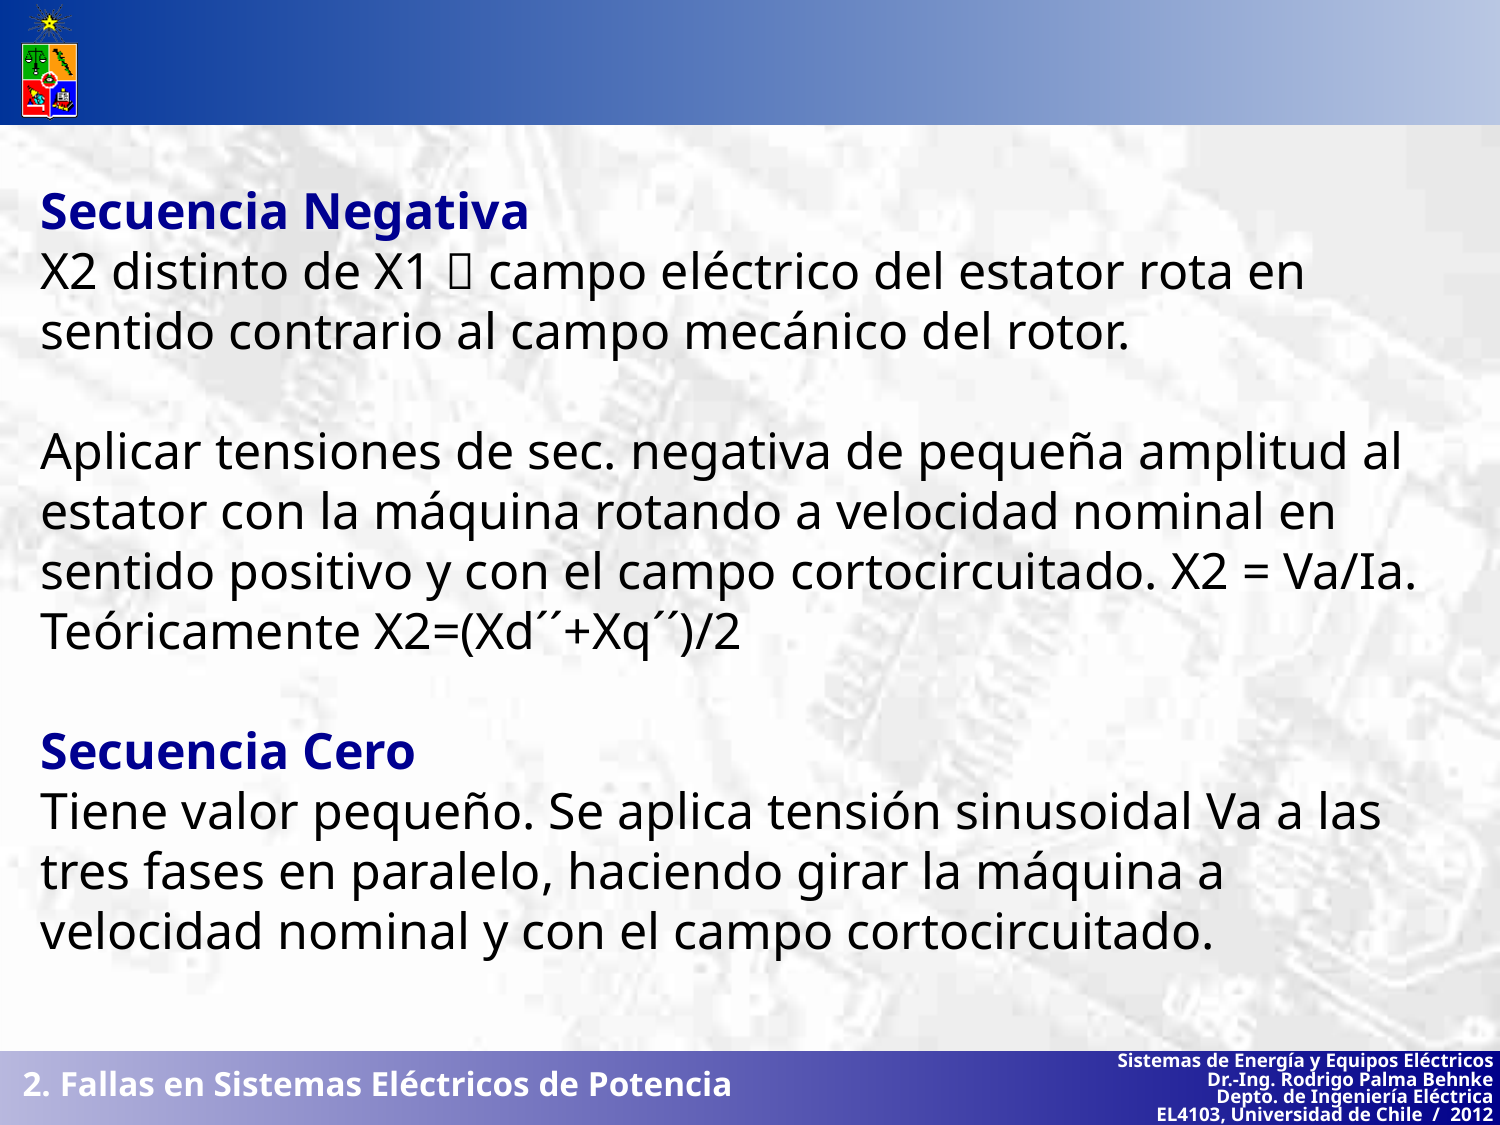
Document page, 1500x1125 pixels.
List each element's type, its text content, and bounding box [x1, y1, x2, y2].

text_box Secuencia Negativa X2 distinto de X1  campo eléctrico del estator rota en sentido contrario al campo mecánico del rotor. Aplicar tensiones de sec. negativa de pequeña amplitud al estator con la máquina rotando a velocidad nominal en sentido positivo y con el campo cortocircuitado. X2 = Va/Ia. Teóricamente X2=(Xd´´+Xq´´)/2 Secuencia Cero Tiene valor pequeño. Se aplica tensión sinusoidal Va a las tres fases en paralelo, haciendo girar la máquina a velocidad nominal y con el campo cortocircuitado. [25, 171, 1461, 1087]
picture [0, 125, 1500, 1051]
picture [10, 0, 89, 124]
text_box 2. Fallas en Sistemas Eléctricos de Potencia [7, 1063, 1278, 1111]
